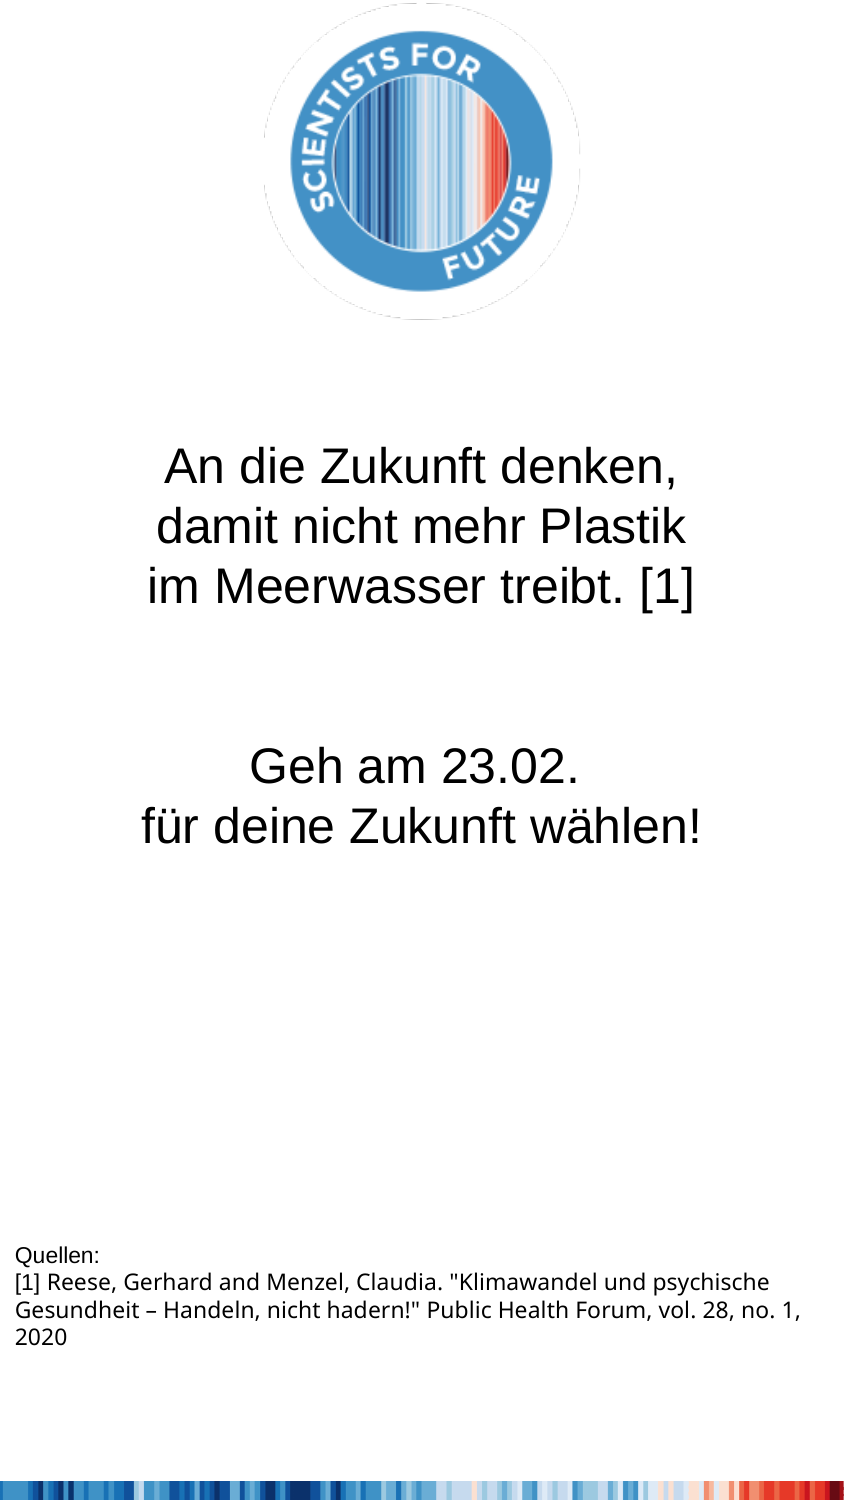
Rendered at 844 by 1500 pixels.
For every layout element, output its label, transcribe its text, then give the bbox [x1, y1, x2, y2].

picture [0, 1481, 844, 1500]
text_box An die Zukunft denken, damit nicht mehr Plastik im Meerwasser treibt. [1] Geh am 23.02. für deine Zukunft wählen! [0, 426, 844, 862]
text_box Quellen: [1] Reese, Gerhard and Menzel, Claudia. "Klimawandel und psychische Gesundheit – Handeln, nicht hadern!" Public Health Forum, vol. 28, no. 1, 2020 [0, 1233, 844, 1386]
picture [263, 2, 581, 323]
